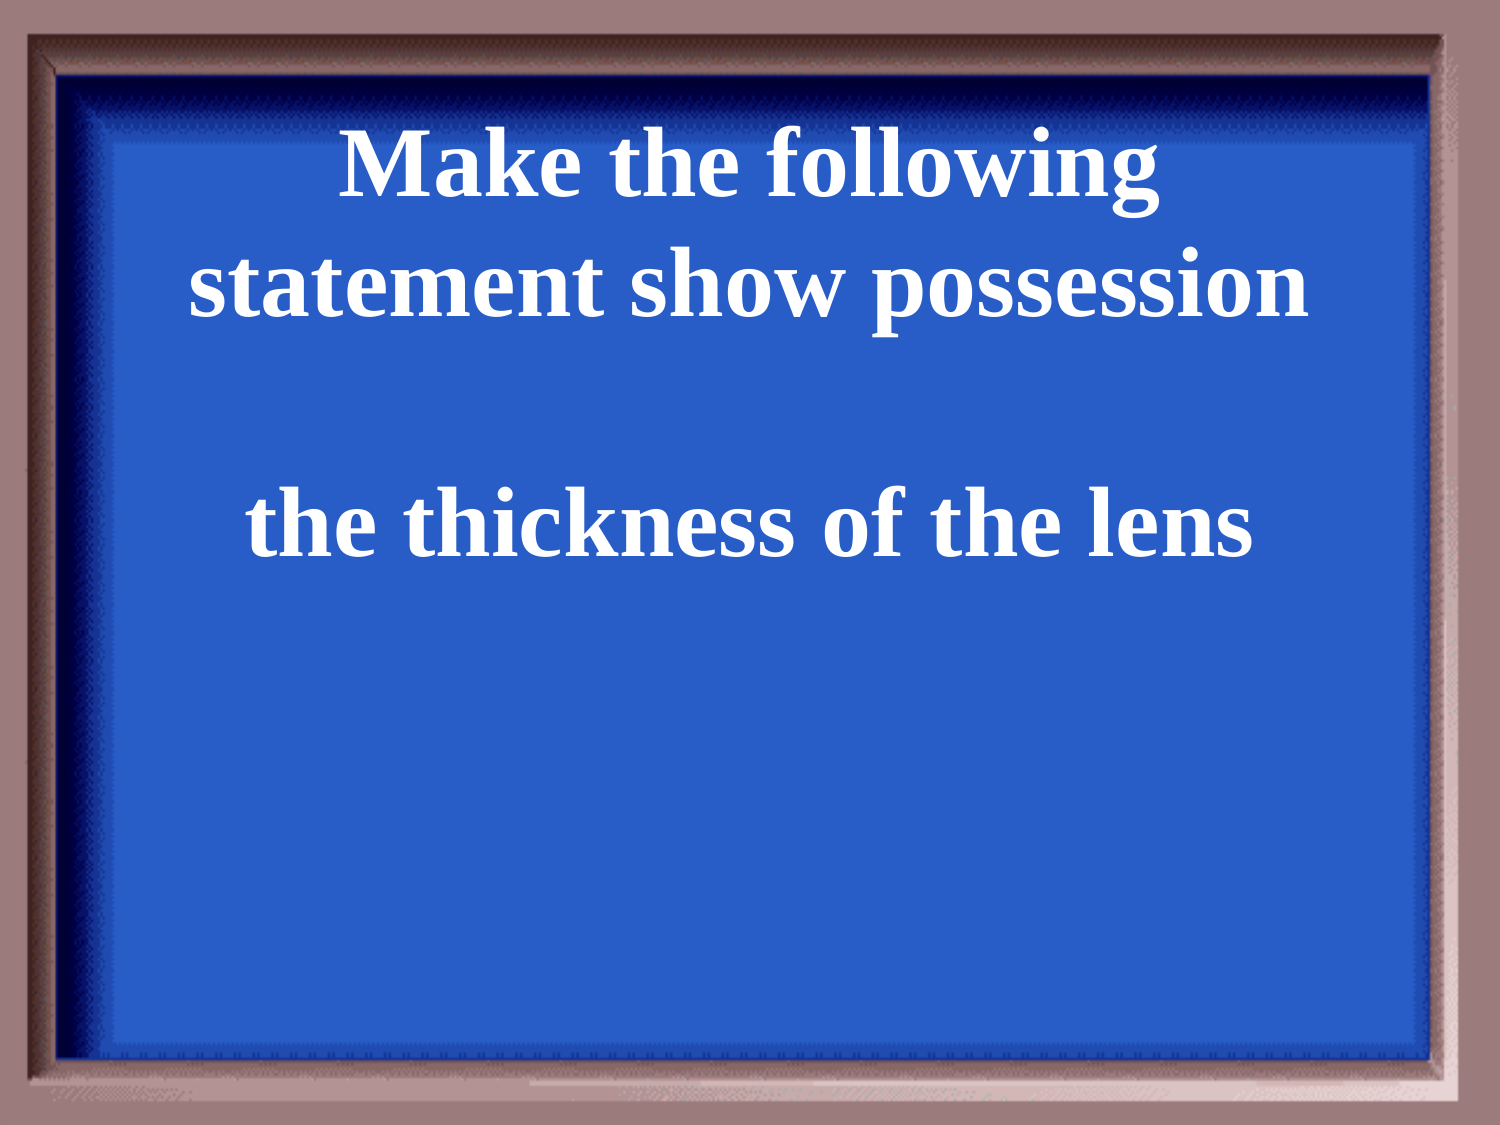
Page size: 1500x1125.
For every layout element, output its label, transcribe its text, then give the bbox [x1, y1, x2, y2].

title Make the following statement show possession the thickness of the lens [112, 462, 1388, 650]
picture [0, 0, 1500, 1125]
